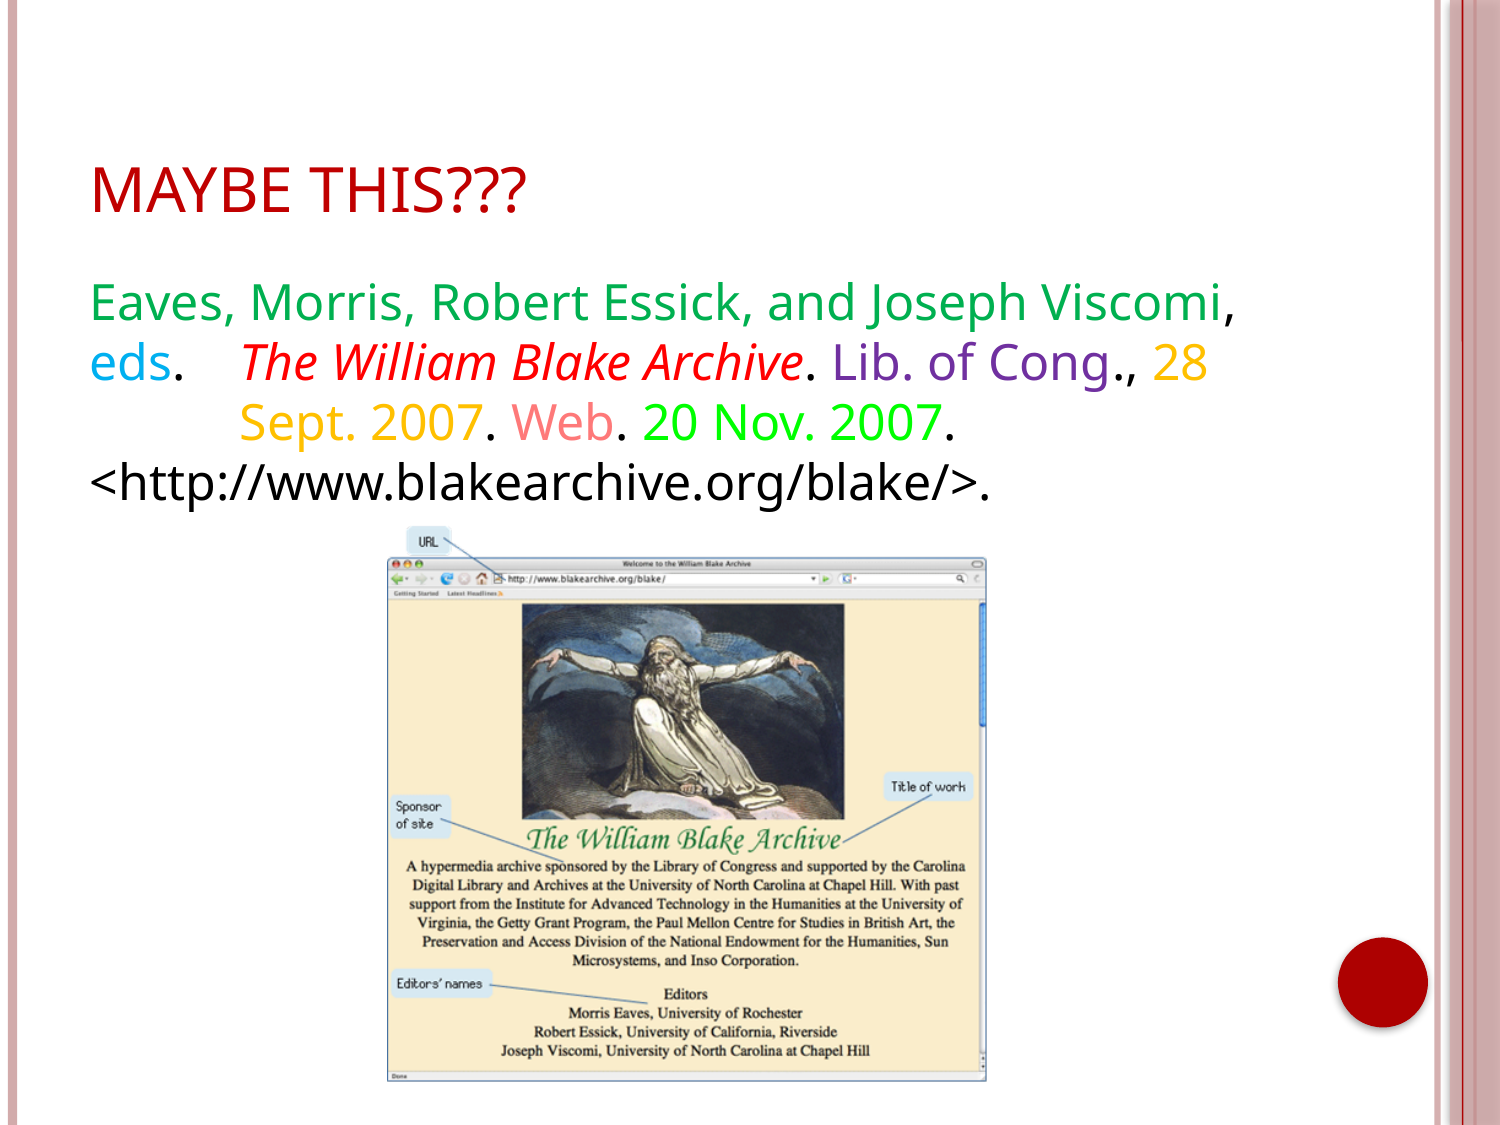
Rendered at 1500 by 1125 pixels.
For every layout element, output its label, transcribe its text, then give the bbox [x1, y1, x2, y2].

picture [386, 524, 988, 1083]
list Eaves, Morris, Robert Essick, and Joseph Viscomi, eds. The William Blake Archive. Lib. of Cong., 28 Sept. 2007. Web. 20 Nov. 2007. <http://www.blakearchive.org/blake/>. [75, 262, 1300, 1062]
title Maybe this??? [75, 45, 1300, 233]
